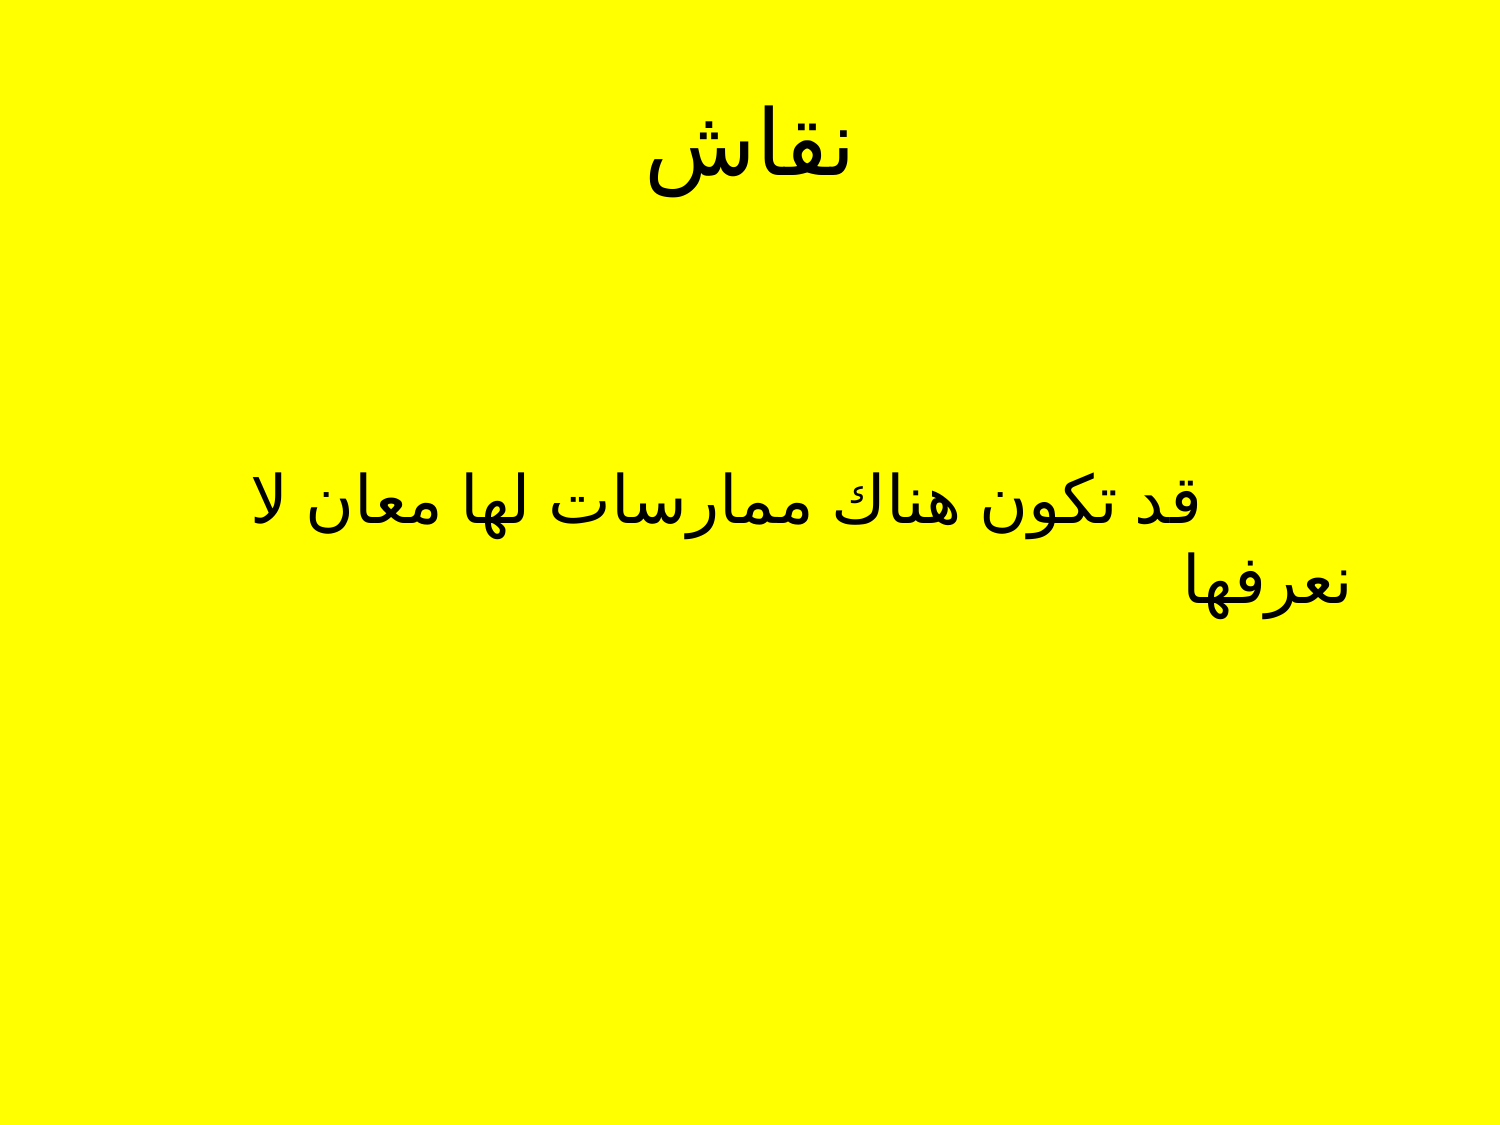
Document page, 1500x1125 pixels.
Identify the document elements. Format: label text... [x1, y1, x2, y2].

list قد تكون هناك ممارسات لها معان لا نعرفها [75, 262, 1425, 1005]
title نقاش [75, 45, 1425, 233]
